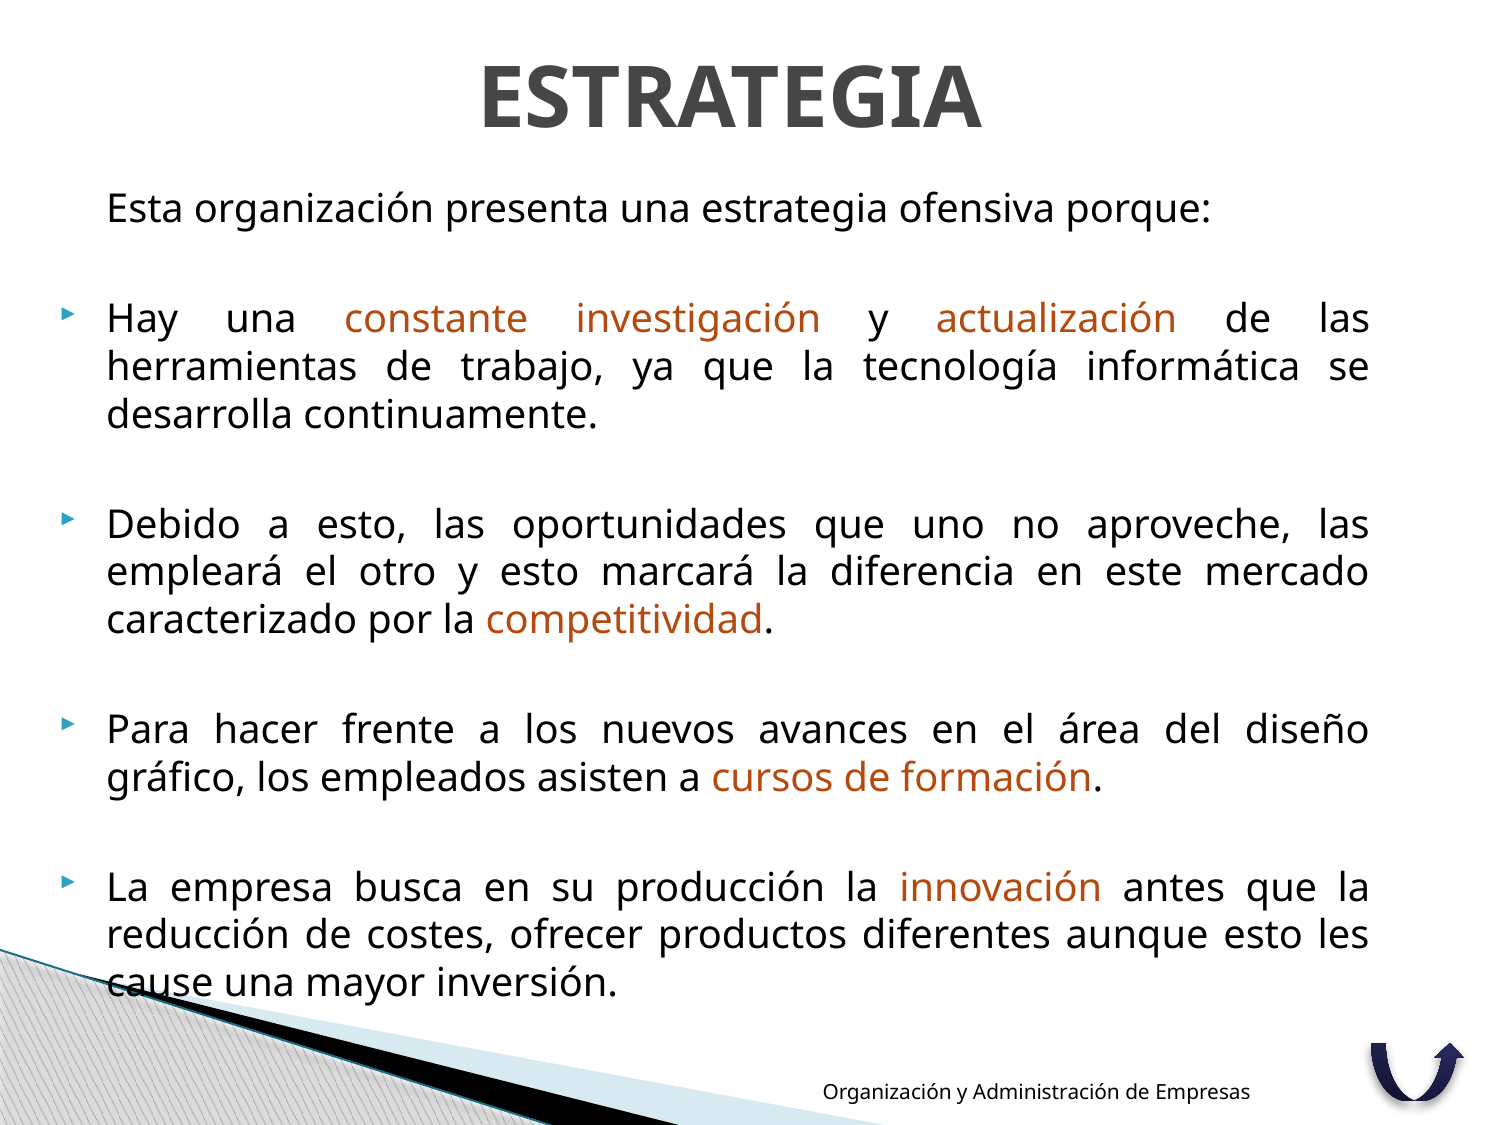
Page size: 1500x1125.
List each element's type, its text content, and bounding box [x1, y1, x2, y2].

list Esta organización presenta una estrategia ofensiva porque: Hay una constante investigación y actualización de las herramientas de trabajo, ya que la tecnología informática se desarrolla continuamente. Debido a esto, las oportunidades que uno no aproveche, las empleará el otro y esto marcará la diferencia en este mercado caracterizado por la competitividad. Para hacer frente a los nuevos avances en el área del diseño gráfico, los empleados asisten a cursos de formación. La empresa busca en su producción la innovación antes que la reducción de costes, ofrecer productos diferentes aunque esto les cause una mayor inversión. [35, 188, 1386, 1020]
text_box [1371, 1042, 1464, 1102]
title ESTRATEGIA [35, 0, 1425, 188]
footer Organización y Administración de Empresas [718, 1051, 1266, 1112]
